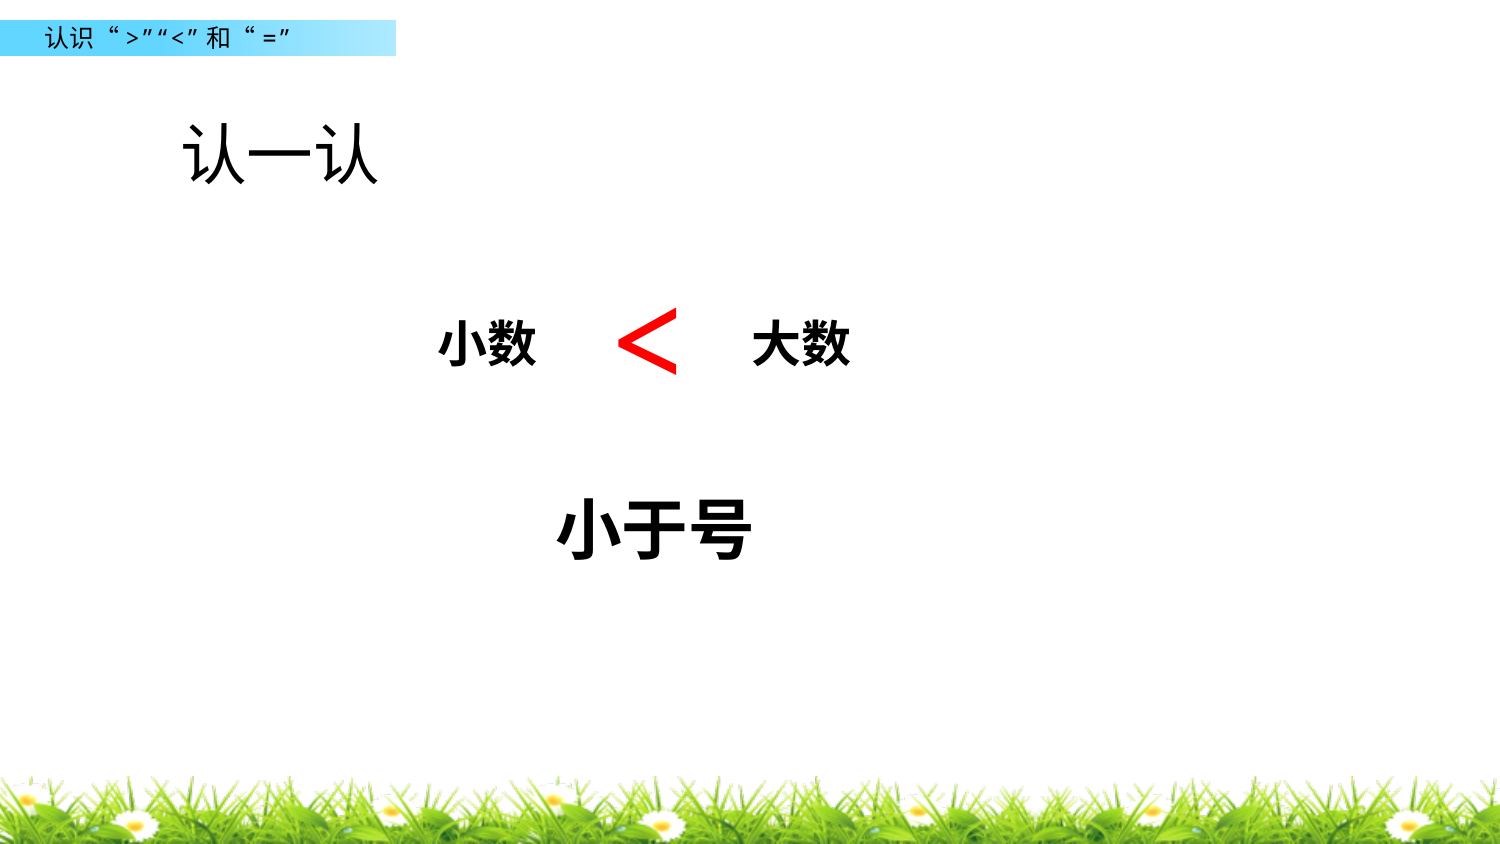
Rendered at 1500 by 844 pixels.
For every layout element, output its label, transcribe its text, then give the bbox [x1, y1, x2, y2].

text_box 认一认 [165, 105, 396, 201]
text_box 大数 [736, 304, 867, 380]
text_box < [591, 246, 704, 426]
text_box 小于号 [540, 480, 771, 576]
picture [0, 776, 1500, 844]
text_box 小数 [422, 304, 553, 380]
